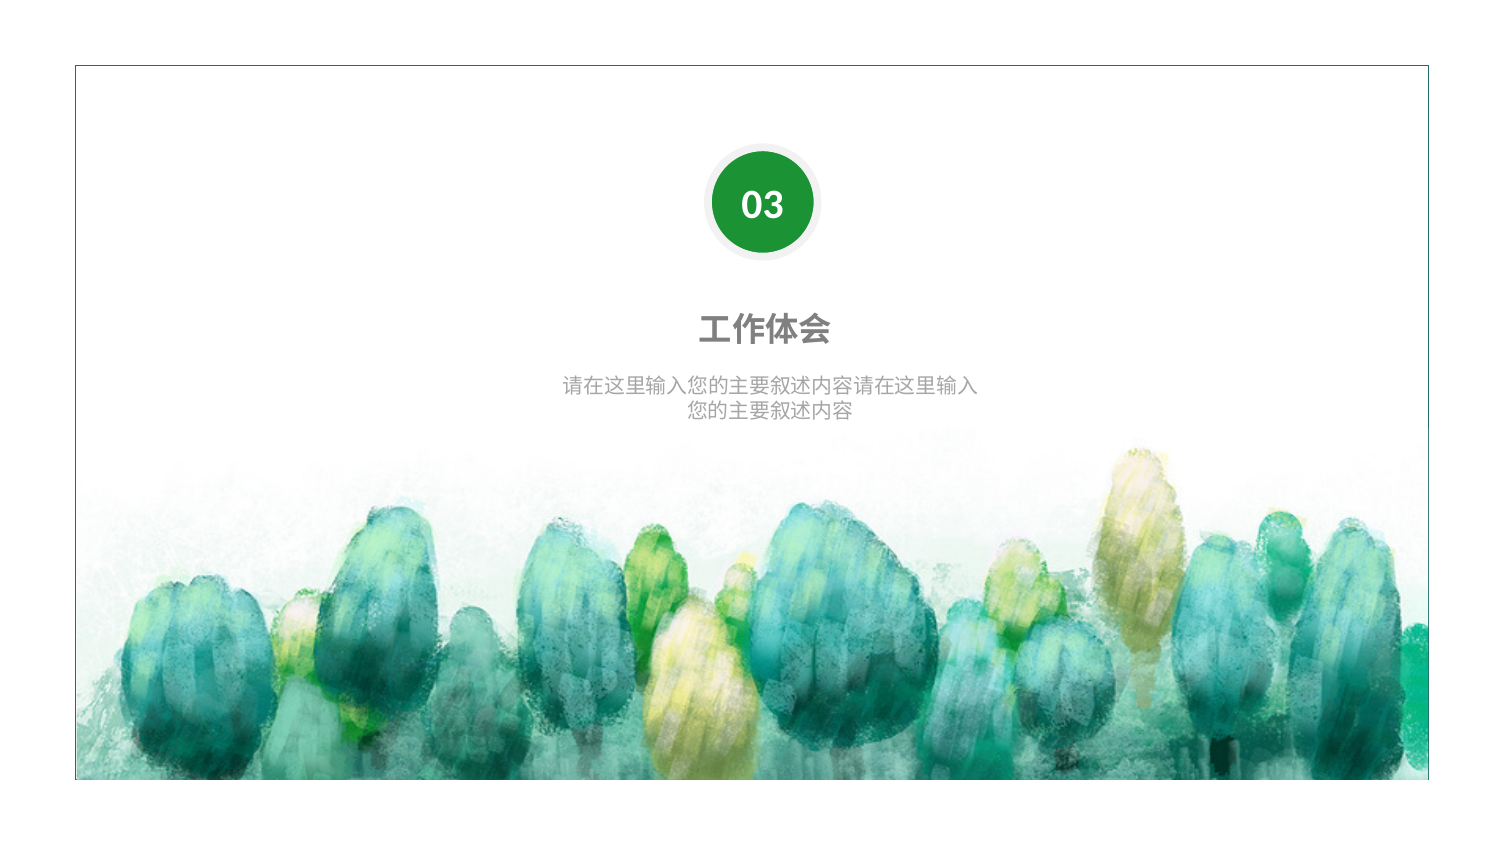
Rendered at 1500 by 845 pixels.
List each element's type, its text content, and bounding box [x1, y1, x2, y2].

text_box 03 [706, 146, 819, 258]
text_box 工作体会 [683, 300, 847, 356]
picture [76, 428, 1429, 780]
text_box 请在这里输入您的主要叙述内容请在这里输入您的主要叙述内容 [542, 365, 998, 428]
text_box [74, 64, 1429, 780]
